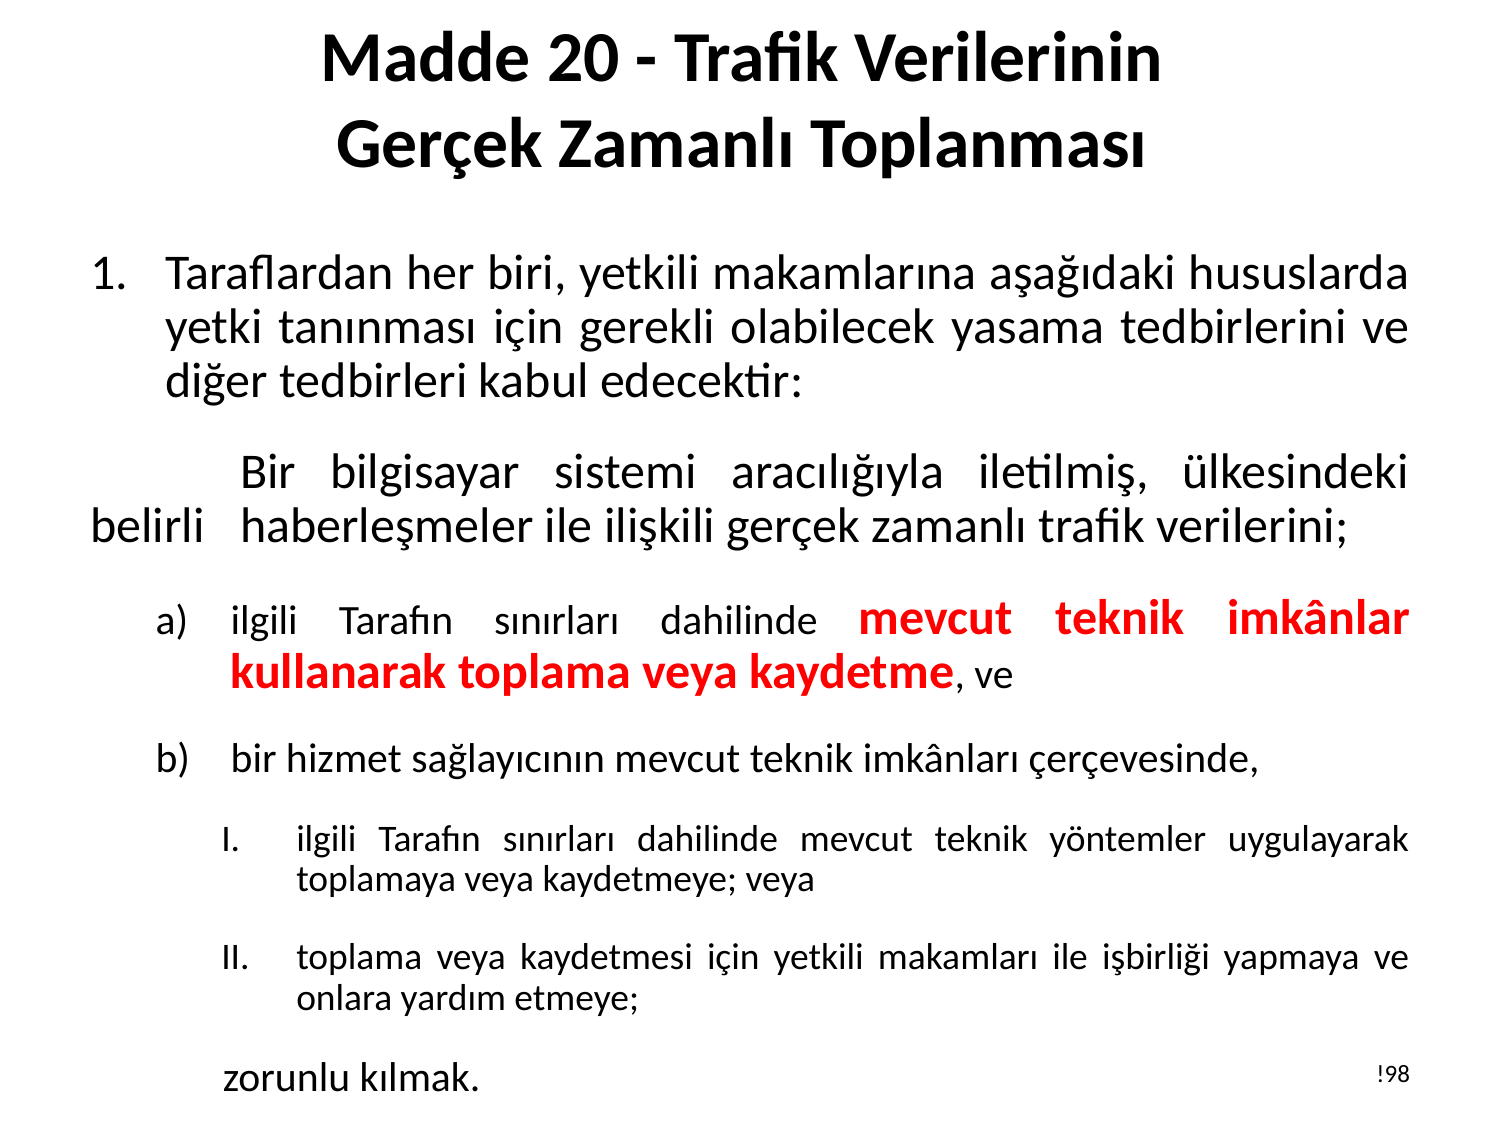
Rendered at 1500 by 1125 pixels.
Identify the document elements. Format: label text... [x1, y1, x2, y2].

slide_number !98 [1074, 1042, 1425, 1103]
text_box Taraflardan her biri, yetkili makamlarına aşağıdaki hususlarda yetki tanınması için gerekli olabilecek yasama tedbirlerini ve diğer tedbirleri kabul edecektir: Bir bilgisayar sistemi aracılığıyla iletilmiş, ülkesindeki belirli haberleşmeler ile ilişkili gerçek zamanlı trafik verilerini; ilgili Tarafın sınırları dahilinde mevcut teknik imkânlar kullanarak toplama veya kaydetme, ve bir hizmet sağlayıcının mevcut teknik imkânları çerçevesinde, ilgili Tarafın sınırları dahilinde mevcut teknik yöntemler uygulayarak toplamaya veya kaydetmeye; veya toplama veya kaydetmesi için yetkili makamları ile işbirliği yapmaya ve onlara yardım etmeye; zorunlu kılmak. [74, 238, 1425, 1009]
title Madde 20 - Trafik Verilerinin Gerçek Zamanlı Toplanması [74, 1, 1426, 190]
